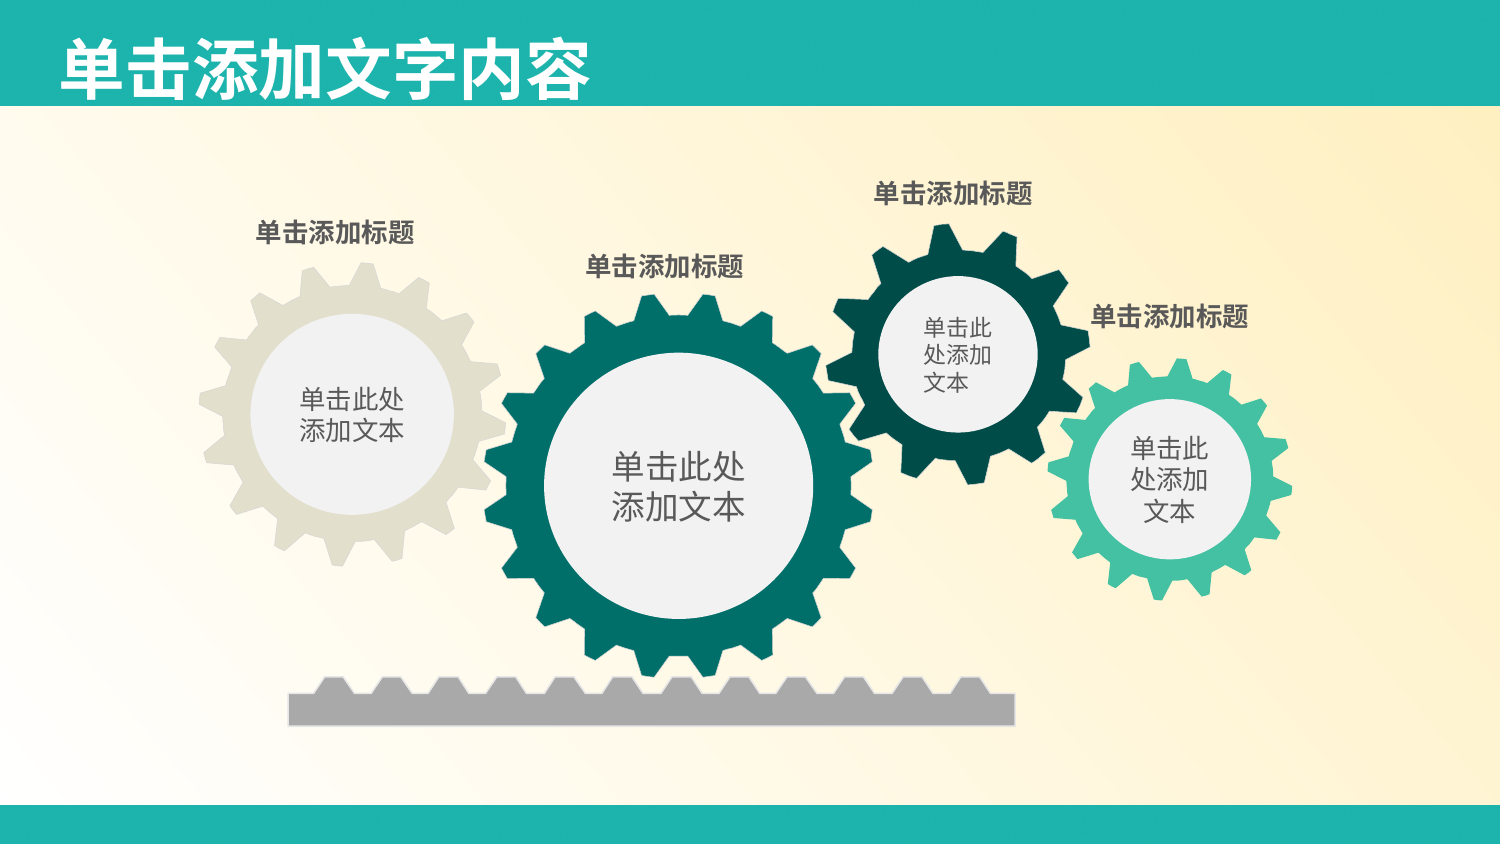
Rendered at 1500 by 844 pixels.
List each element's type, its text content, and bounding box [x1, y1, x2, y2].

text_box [825, 223, 1091, 485]
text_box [199, 262, 506, 567]
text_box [484, 294, 873, 678]
text_box 单击添加标题 [207, 208, 463, 255]
picture [0, 0, 1500, 106]
text_box 单击添加标题 [537, 243, 793, 289]
picture [0, 805, 1500, 844]
text_box 单击添加标题 [825, 169, 1082, 216]
text_box [288, 676, 1016, 727]
text_box 单击添加标题 [1091, 292, 1282, 339]
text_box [1047, 358, 1293, 601]
